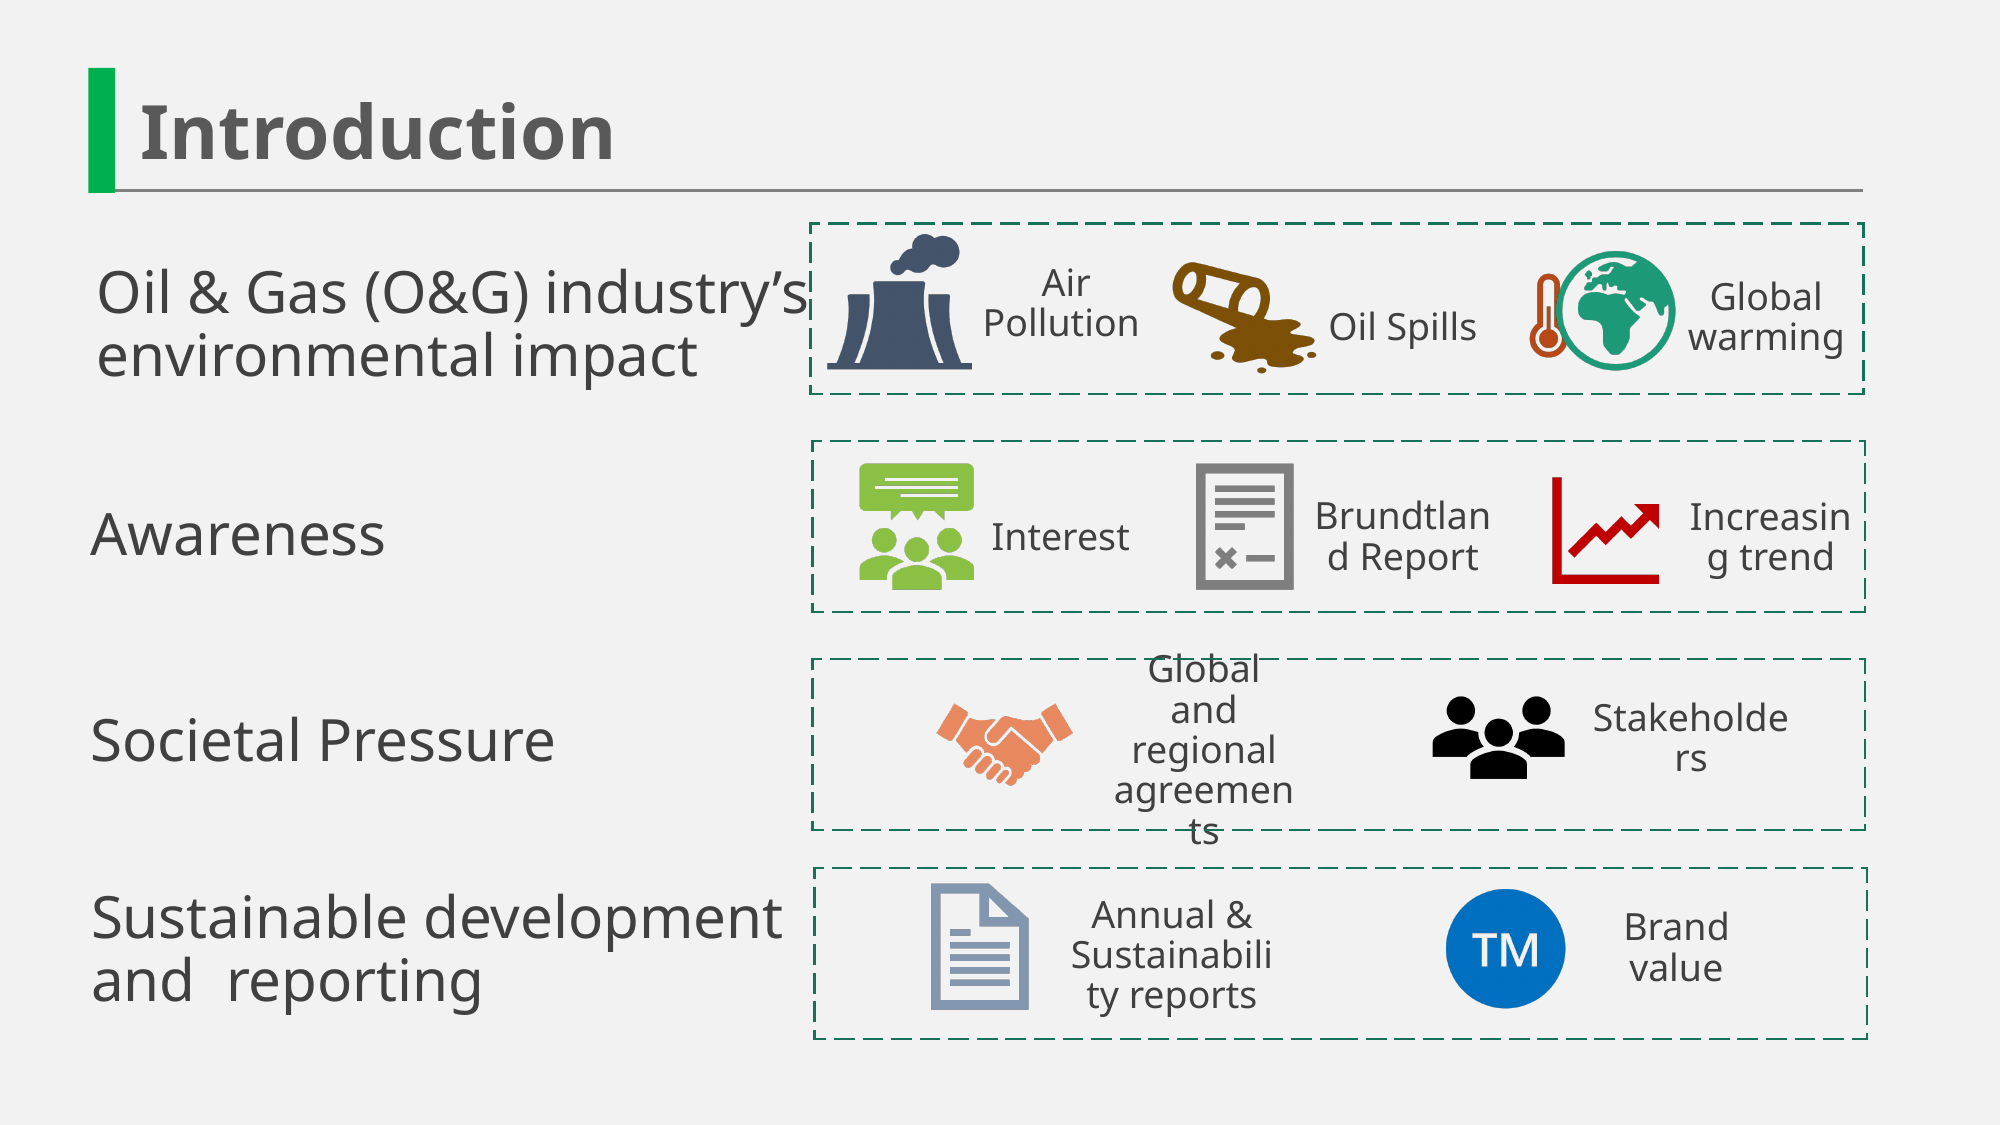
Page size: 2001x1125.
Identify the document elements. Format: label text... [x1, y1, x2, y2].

picture [1169, 241, 1320, 392]
text_box [811, 658, 1866, 831]
picture [840, 451, 991, 602]
text_box [810, 222, 1864, 395]
text_box [813, 867, 1868, 1040]
picture [1430, 873, 1581, 1024]
picture [1503, 235, 1691, 386]
picture [1169, 451, 1320, 602]
text_box [811, 440, 1866, 613]
text_box [87, 67, 116, 194]
text_box Oil & Gas (O&G) industry’s environmental impact [81, 259, 810, 394]
text_box Sustainable development and reporting [76, 884, 814, 1019]
text_box Societal Pressure [75, 675, 812, 810]
text_box Increasing trend [1866, 471, 1870, 606]
text_box Introduction [125, 72, 936, 190]
picture [904, 871, 1055, 1022]
picture [929, 669, 1080, 820]
picture [824, 226, 975, 377]
text_box Awareness [75, 469, 812, 604]
picture [1423, 662, 1574, 813]
picture [1530, 455, 1681, 606]
text_box Introduction [125, 191, 936, 198]
